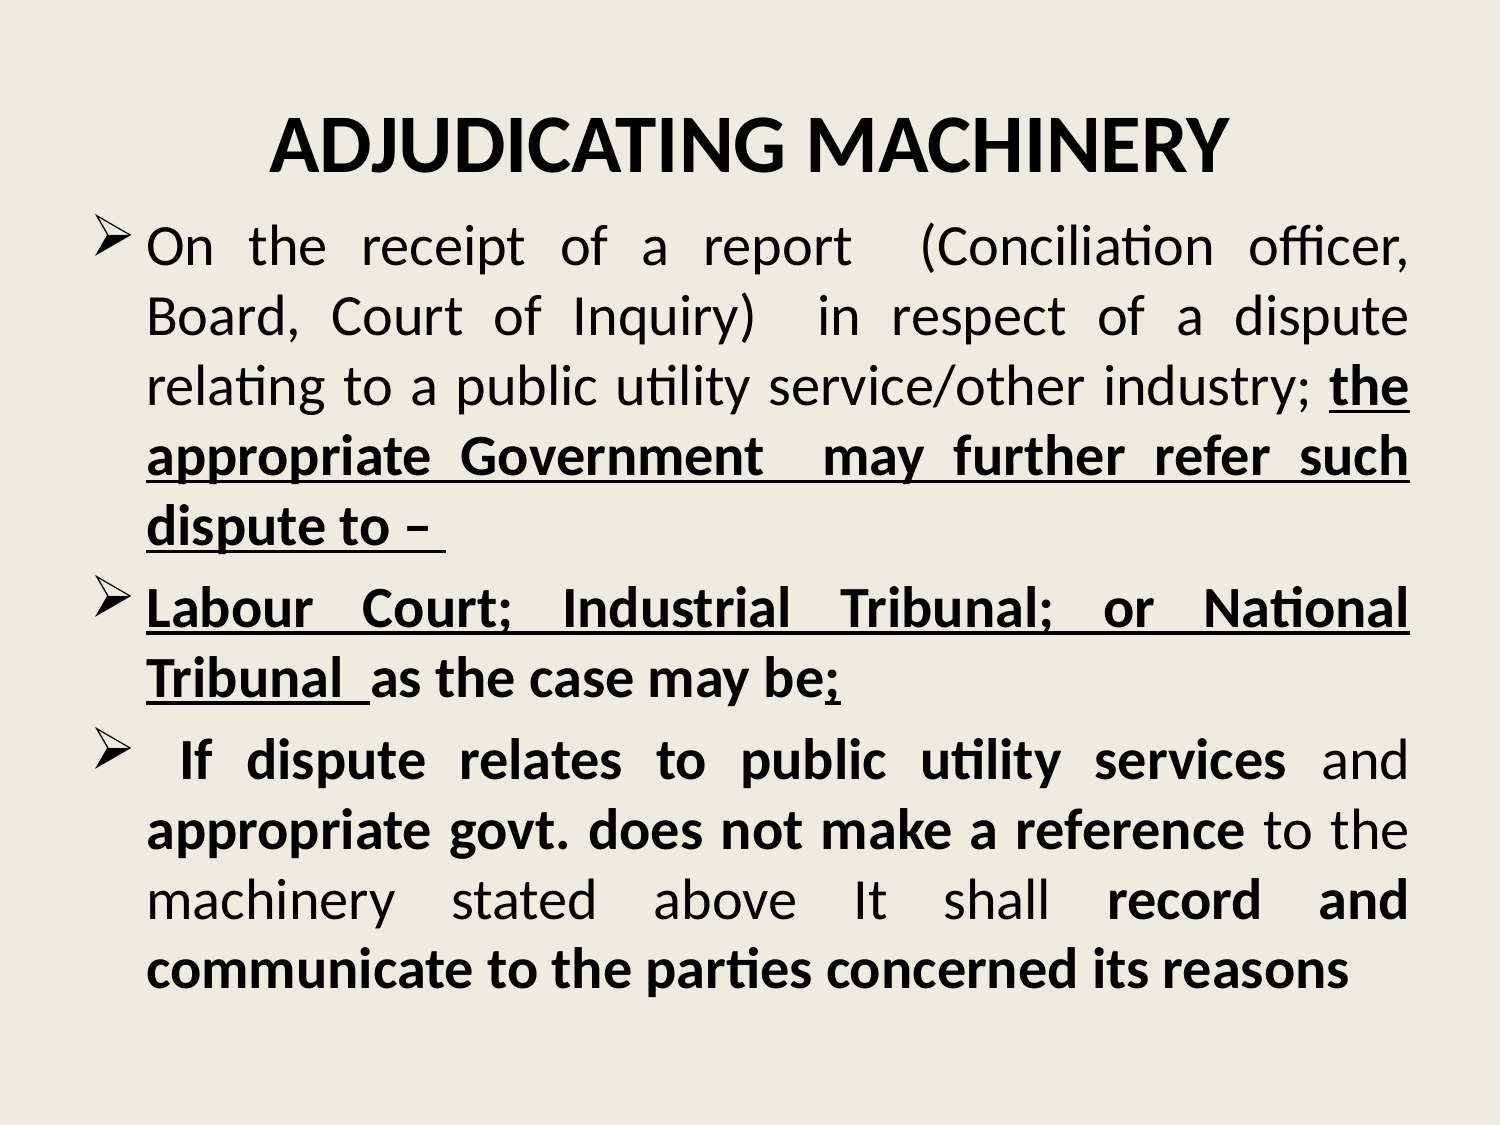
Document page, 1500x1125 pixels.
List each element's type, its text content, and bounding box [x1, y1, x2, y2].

list On the receipt of a report (Conciliation officer, Board, Court of Inquiry) in respect of a dispute relating to a public utility service/other industry; the appropriate Government may further refer such dispute to – Labour Court; Industrial Tribunal; or National Tribunal as the case may be; If dispute relates to public utility services and appropriate govt. does not make a reference to the machinery stated above It shall record and communicate to the parties concerned its reasons [75, 200, 1425, 1088]
title ADJUDICATING MACHINERY [75, 45, 1425, 200]
